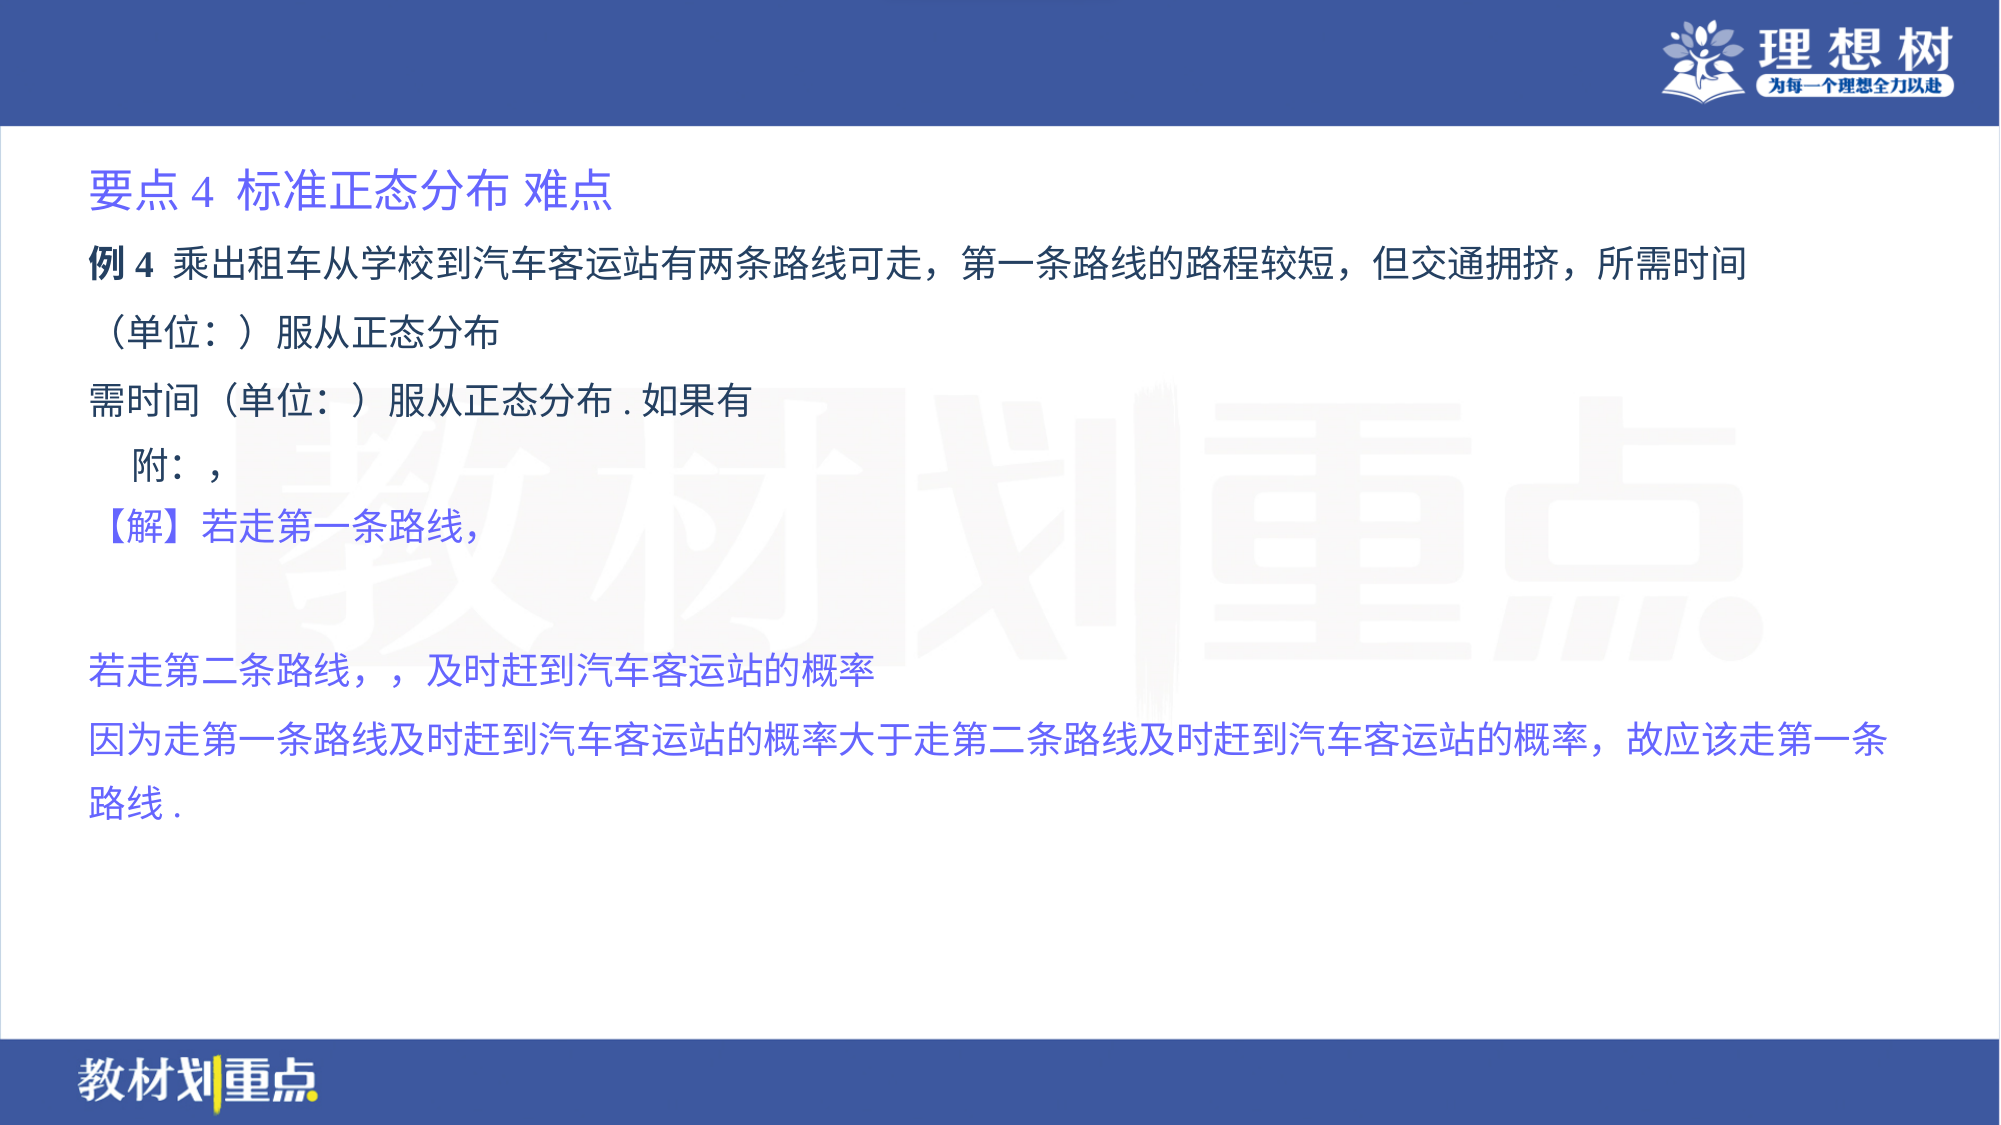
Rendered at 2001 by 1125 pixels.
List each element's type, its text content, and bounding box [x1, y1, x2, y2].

picture [0, 0, 2000, 1125]
text_box 要点4 标准正态分布 难点 [88, 135, 1911, 276]
